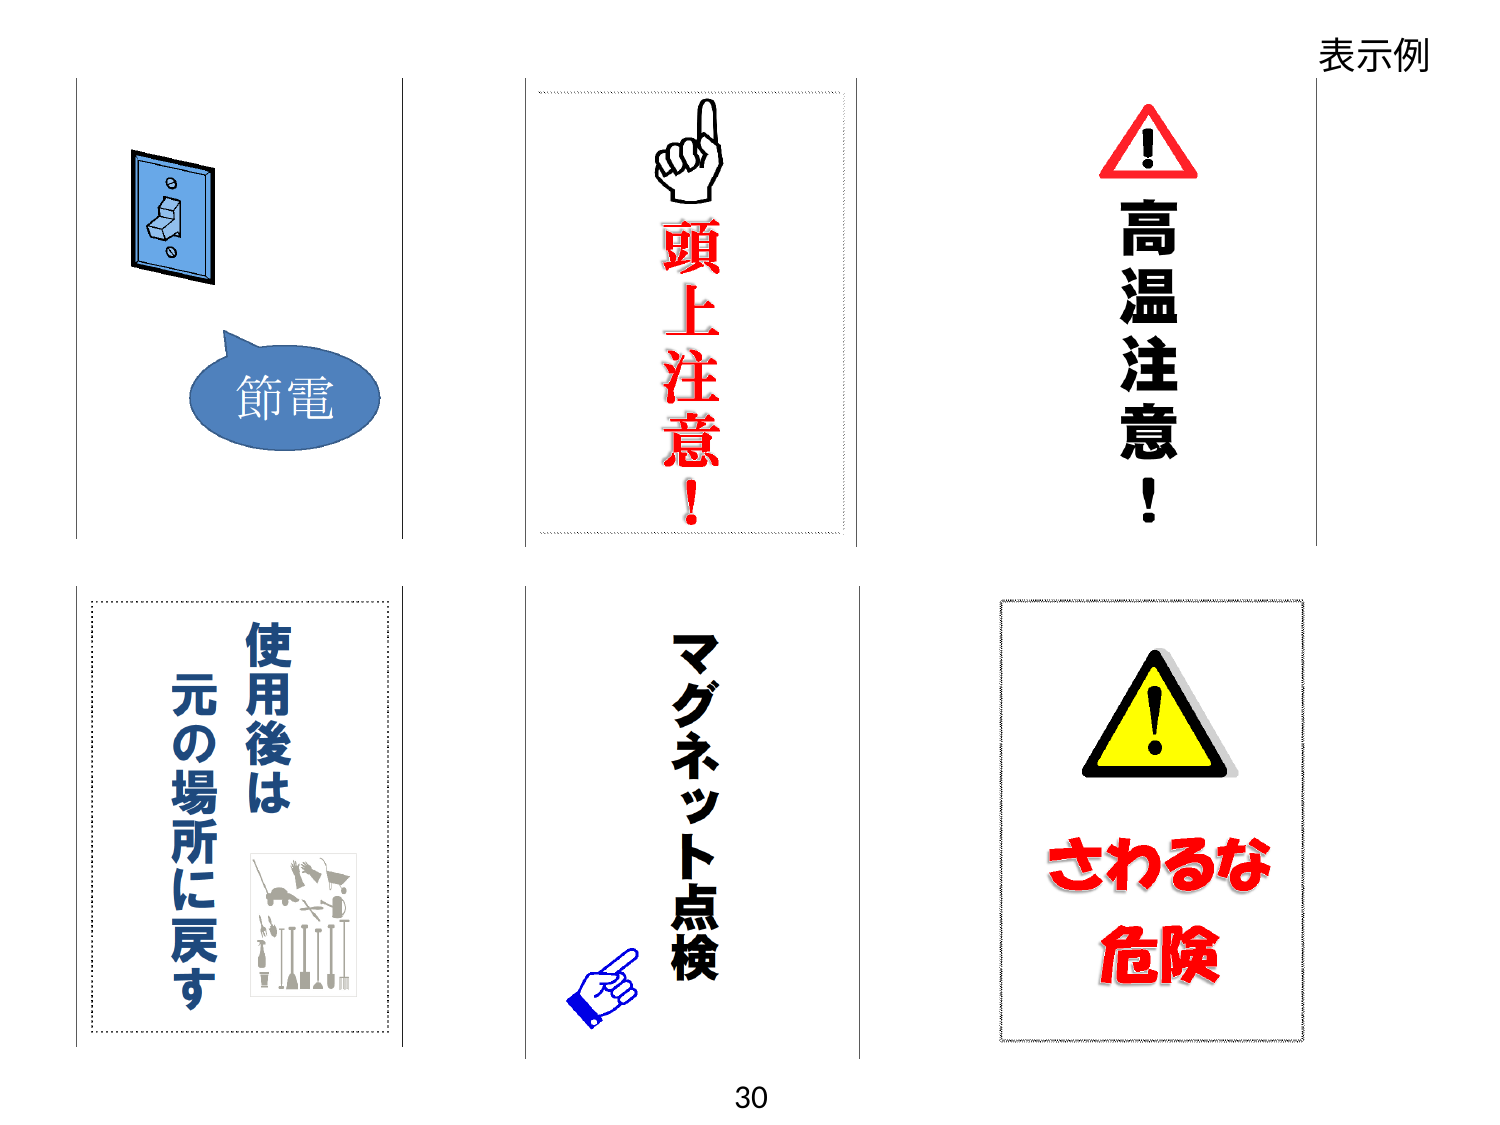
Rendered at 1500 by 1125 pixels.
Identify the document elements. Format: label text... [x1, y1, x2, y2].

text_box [76, 77, 403, 540]
text_box 表示例 [1303, 24, 1447, 84]
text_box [525, 77, 857, 547]
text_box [76, 585, 403, 1048]
text_box 30 [719, 1068, 783, 1123]
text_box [525, 585, 860, 1059]
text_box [985, 77, 1317, 546]
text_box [985, 585, 1318, 1055]
